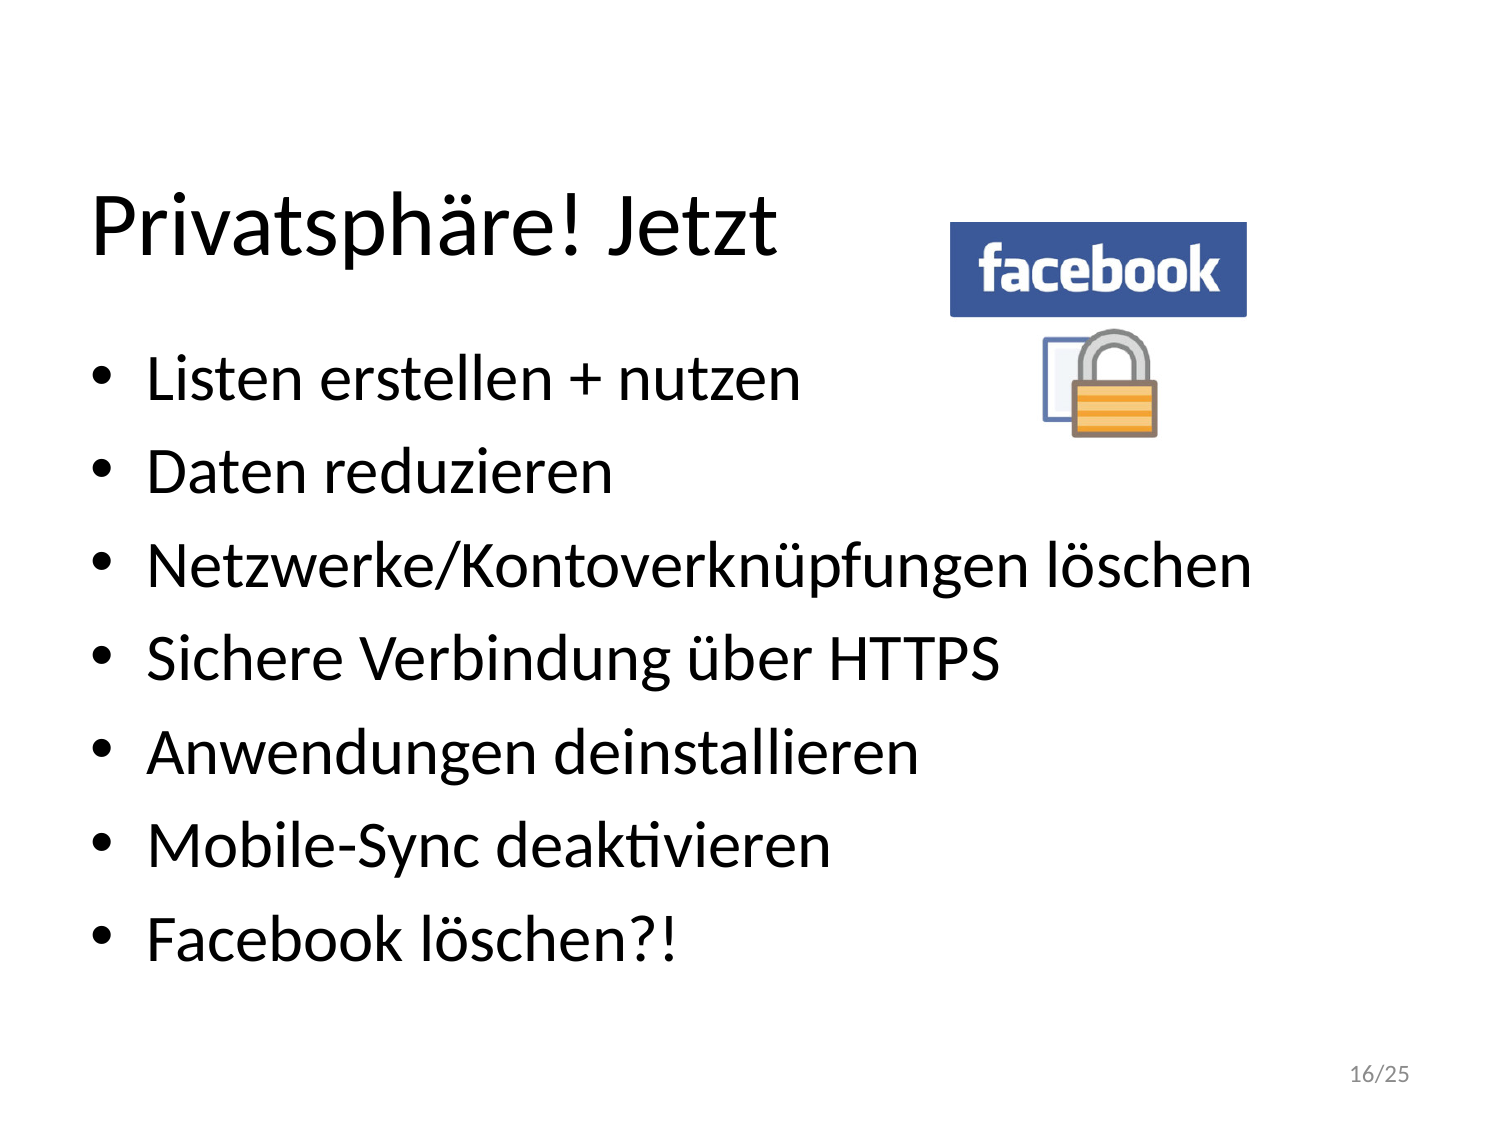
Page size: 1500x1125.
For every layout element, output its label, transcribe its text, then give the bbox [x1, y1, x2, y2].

slide_number 16/25 [1074, 1042, 1425, 1103]
list Listen erstellen + nutzen Daten reduzieren Netzwerke/Kontoverknüpfungen löschen Sichere Verbindung über HTTPS Anwendungen deinstallieren Mobile-Sync deaktivieren Facebook löschen?! [75, 326, 1425, 1005]
title Privatsphäre! Jetzt [75, 125, 1425, 313]
picture [950, 222, 1247, 445]
